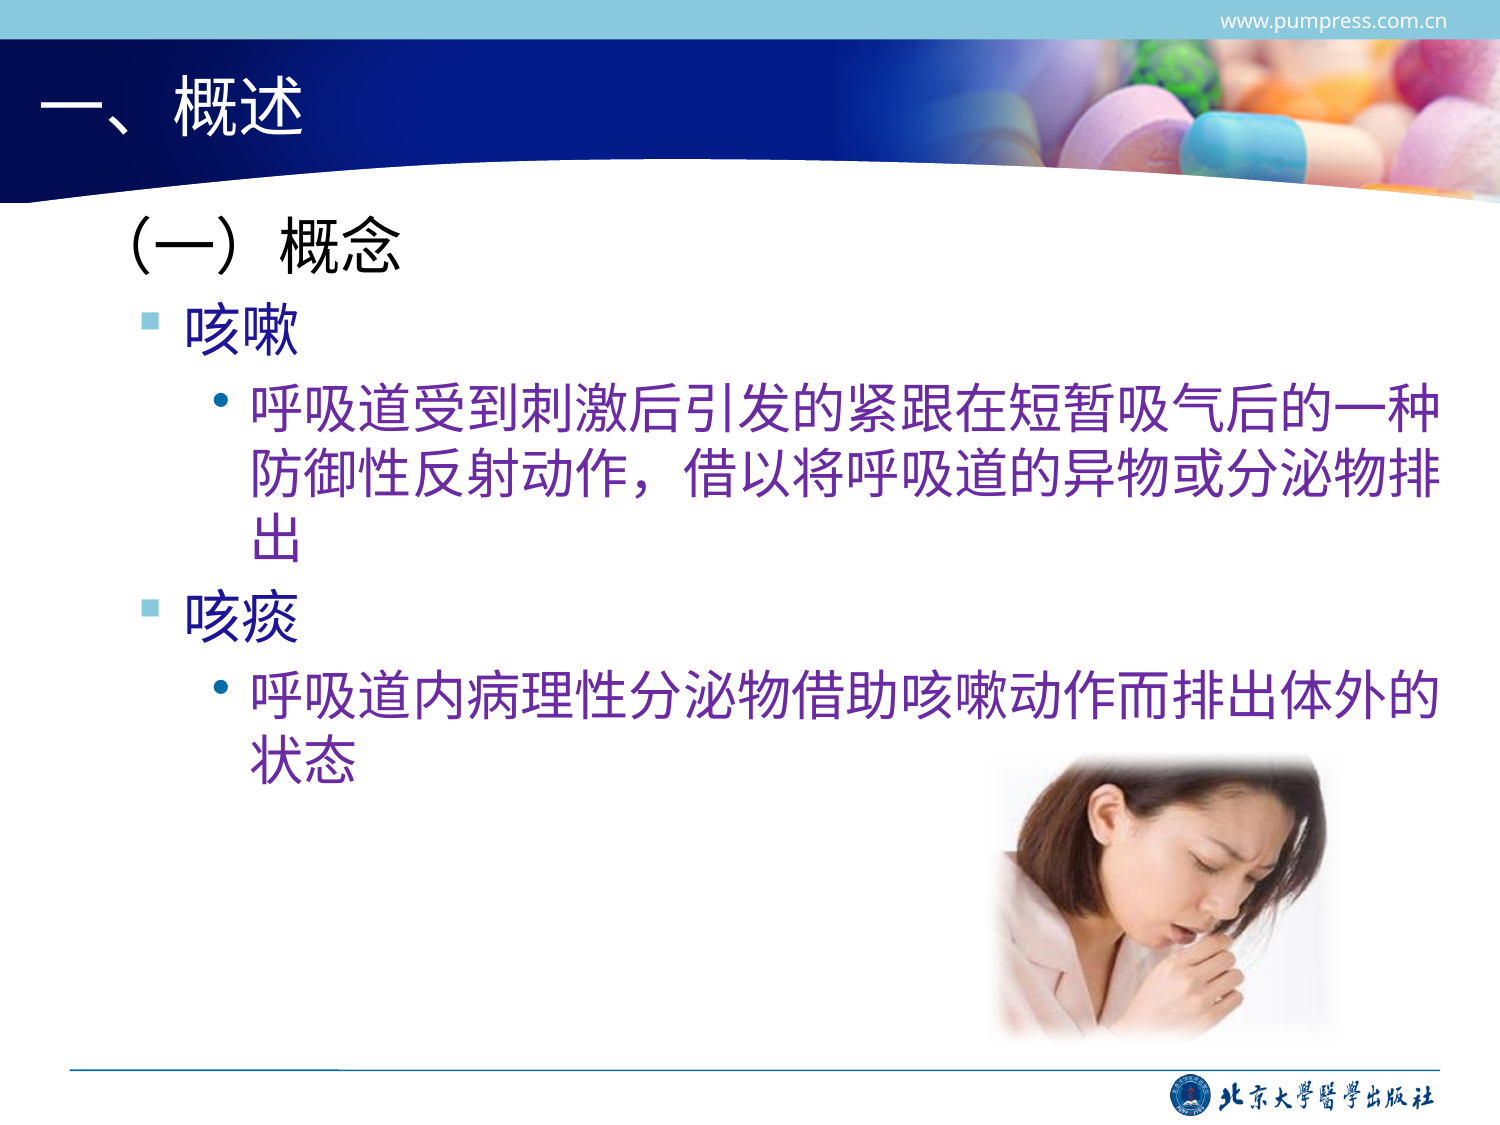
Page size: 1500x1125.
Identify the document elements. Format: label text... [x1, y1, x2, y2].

picture [1170, 1074, 1436, 1118]
title 一、概述 [23, 58, 1349, 152]
list （一）概念 咳嗽 呼吸道受到刺激后引发的紧跟在短暂吸气后的一种防御性反射动作，借以将呼吸道的异物或分泌物排出 咳痰 呼吸道内病理性分泌物借助咳嗽动作而排出体外的状态 [46, 198, 1460, 1000]
slide_number www.pumpress.com.cn [1024, 0, 1463, 38]
picture [984, 749, 1348, 1048]
picture [0, 40, 1500, 203]
